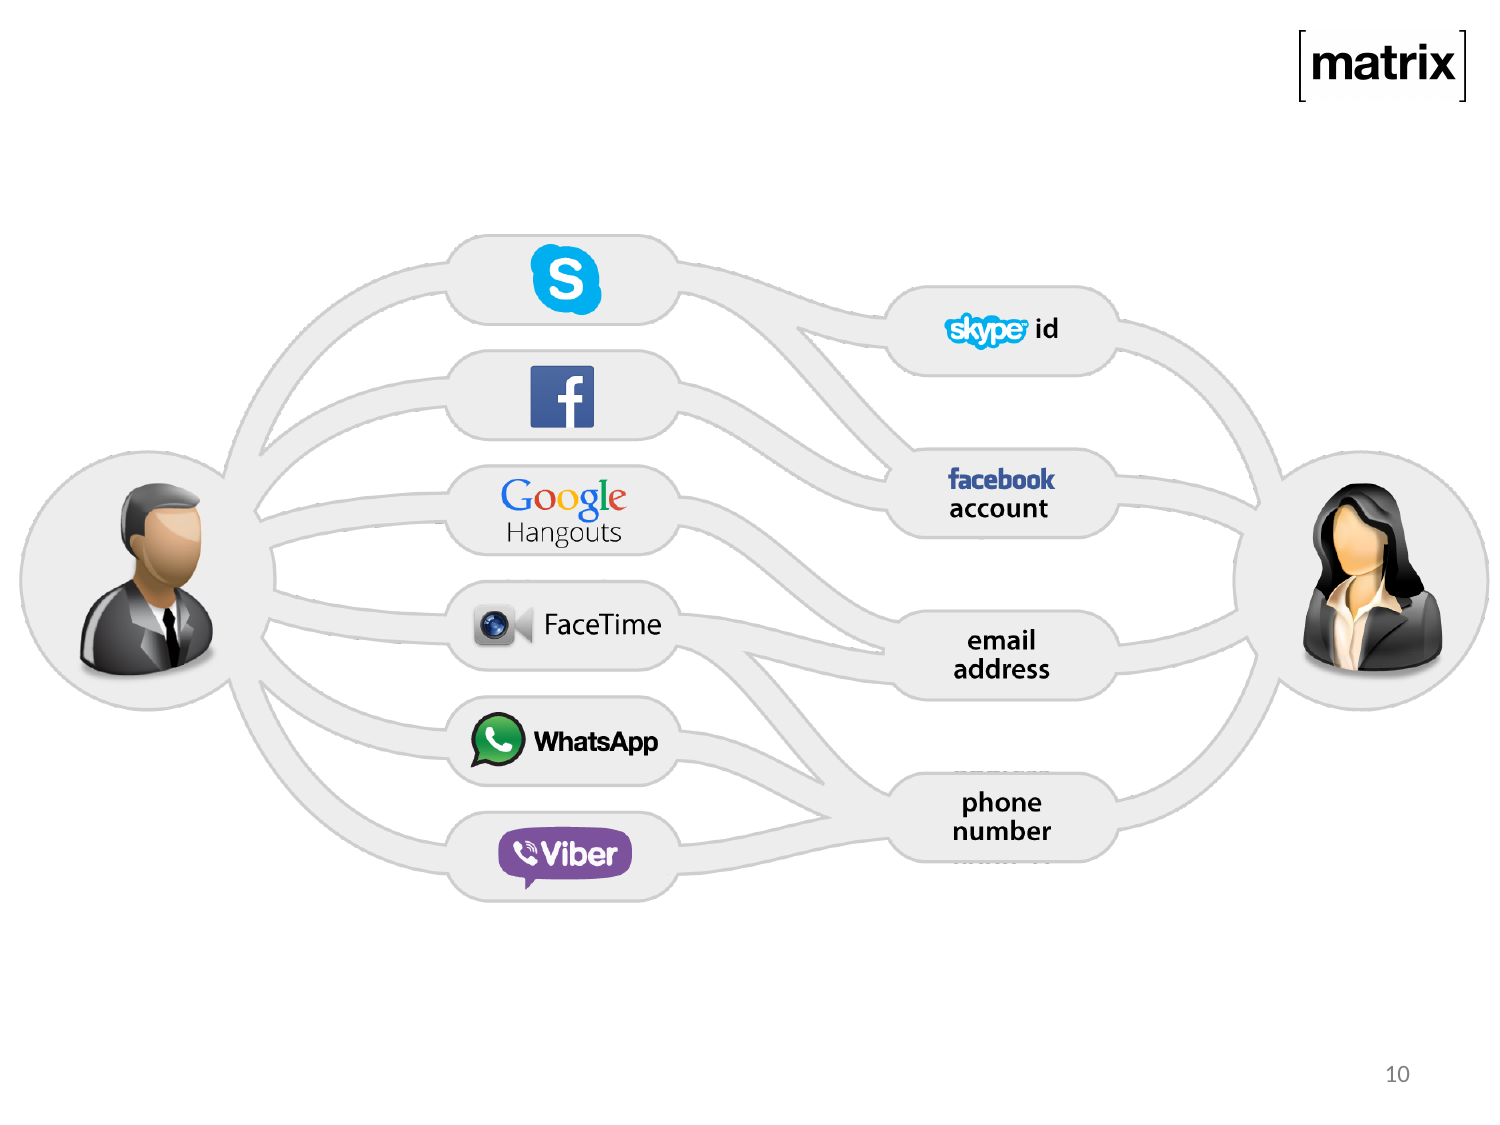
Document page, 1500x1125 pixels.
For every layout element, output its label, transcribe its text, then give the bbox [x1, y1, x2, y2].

picture [1299, 30, 1466, 102]
picture [0, 148, 1500, 1012]
slide_number 10 [1074, 1042, 1425, 1103]
